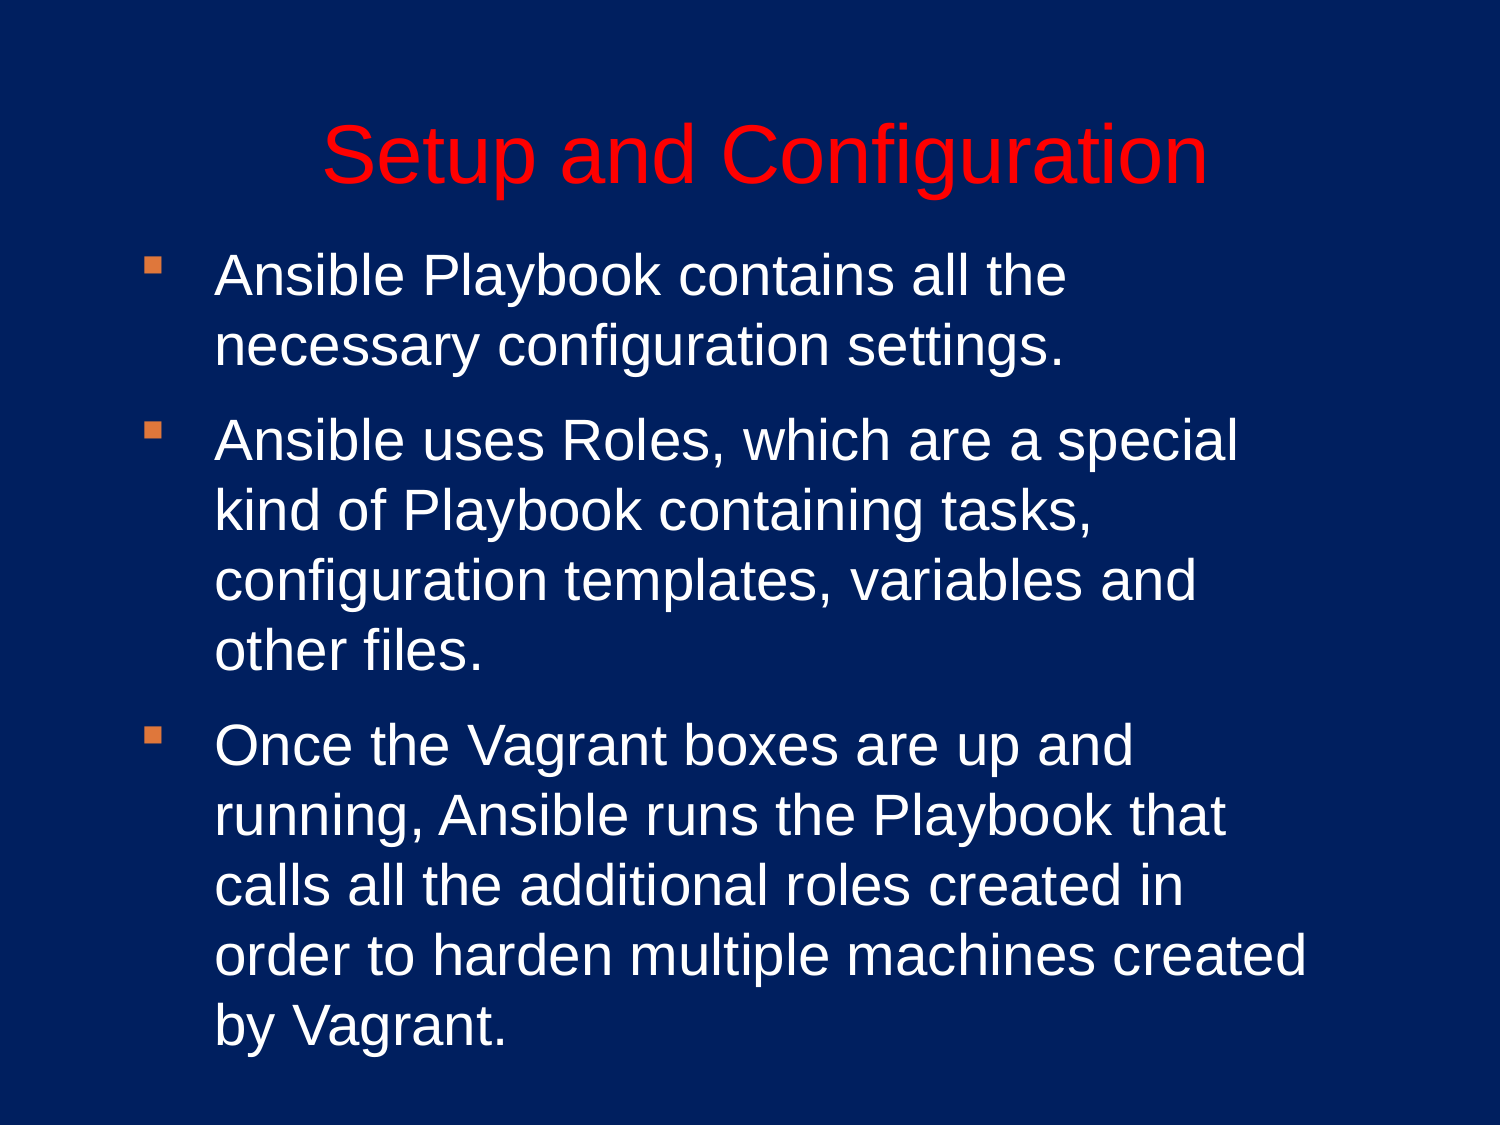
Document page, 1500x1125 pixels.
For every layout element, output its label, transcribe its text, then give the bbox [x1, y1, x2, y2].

text_box Ansible Playbook contains all the necessary configuration settings. Ansible uses Roles, which are a special kind of Playbook containing tasks, configuration templates, variables and other files. Once the Vagrant boxes are up and running, Ansible runs the Playbook that calls all the additional roles created in order to harden multiple machines created by Vagrant. [137, 237, 1326, 1058]
title Setup and Configuration [50, 75, 1462, 288]
